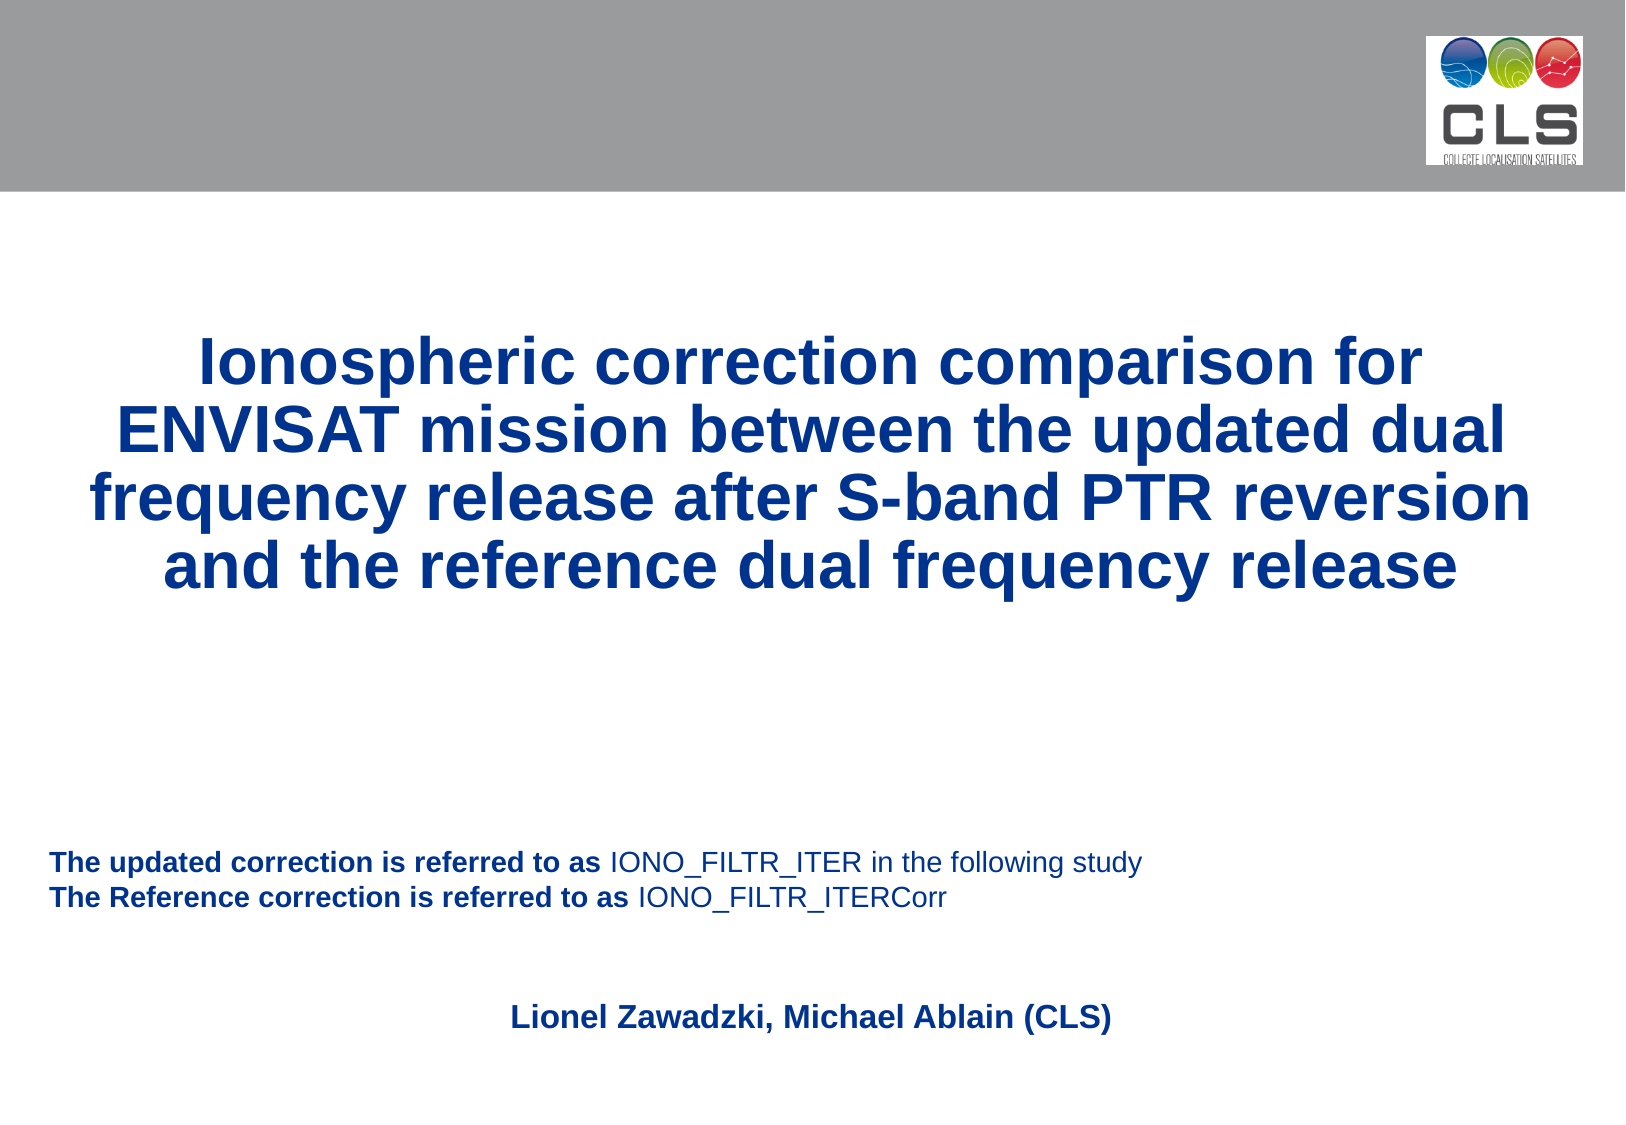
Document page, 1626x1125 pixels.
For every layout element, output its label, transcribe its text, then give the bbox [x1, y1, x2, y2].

picture [1426, 36, 1583, 165]
text_box Ionospheric correction comparison for ENVISAT mission between the updated dual frequency release after S-band PTR reversion and the reference dual frequency release The updated correction is referred to as IONO_FILTR_ITER in the following study The Reference correction is referred to as IONO_FILTR_ITERCorr Lionel Zawadzki, Michael Ablain (CLS) [34, 322, 1589, 897]
